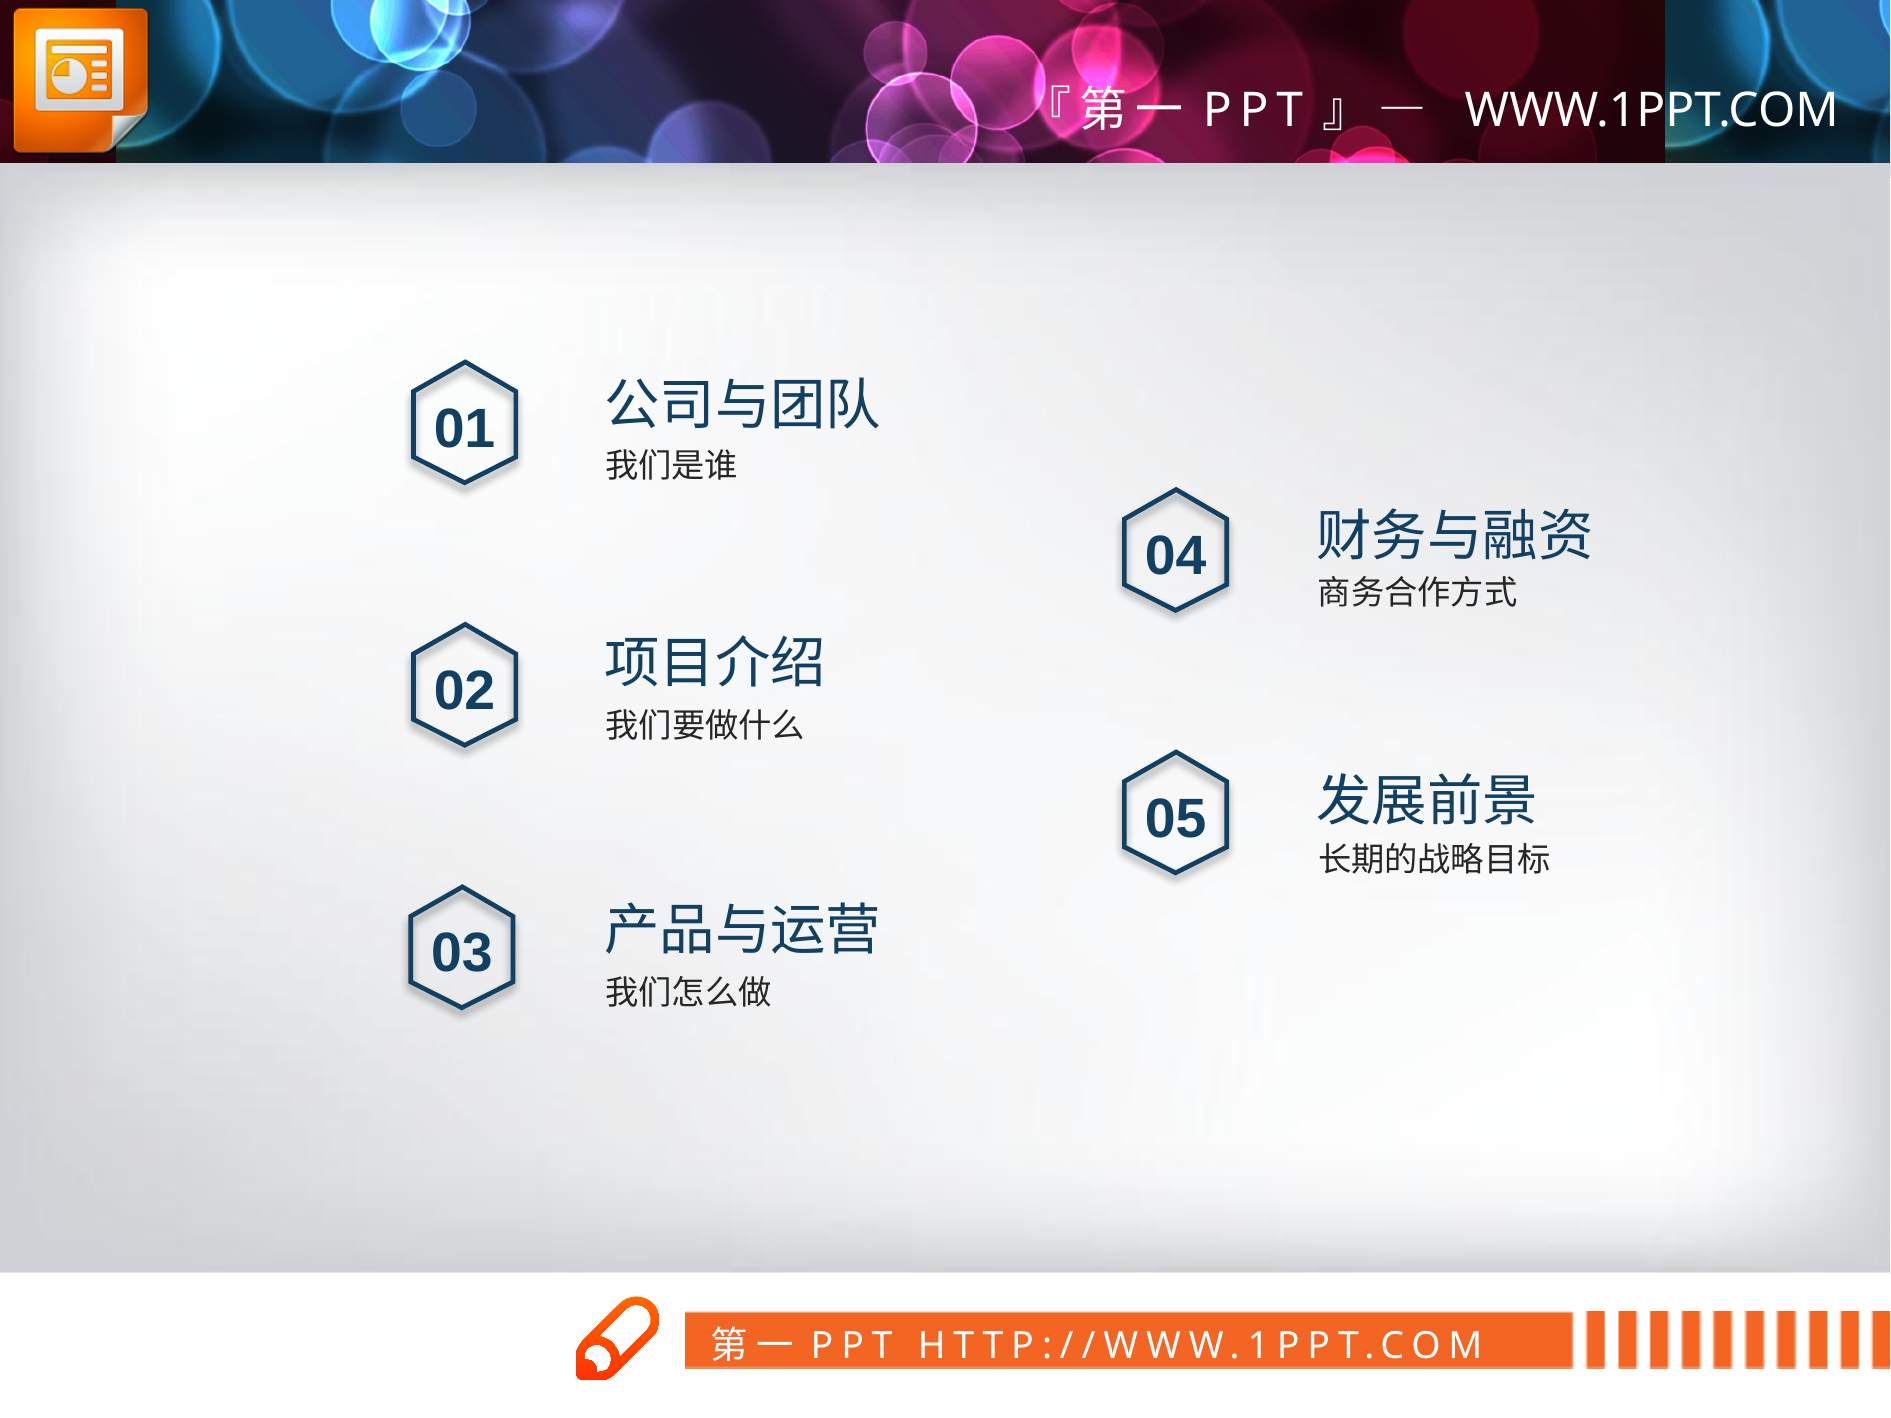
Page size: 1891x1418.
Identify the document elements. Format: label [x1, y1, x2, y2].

text_box [1124, 751, 1228, 874]
text_box [410, 886, 514, 1008]
text_box [413, 361, 517, 483]
picture [685, 1311, 1891, 1369]
text_box [1301, 492, 1694, 620]
picture [0, 0, 1891, 1275]
text_box [589, 886, 982, 1020]
text_box [589, 361, 982, 493]
text_box [413, 624, 517, 746]
text_box [589, 619, 982, 753]
text_box [1124, 489, 1228, 611]
text_box [1301, 757, 1694, 887]
